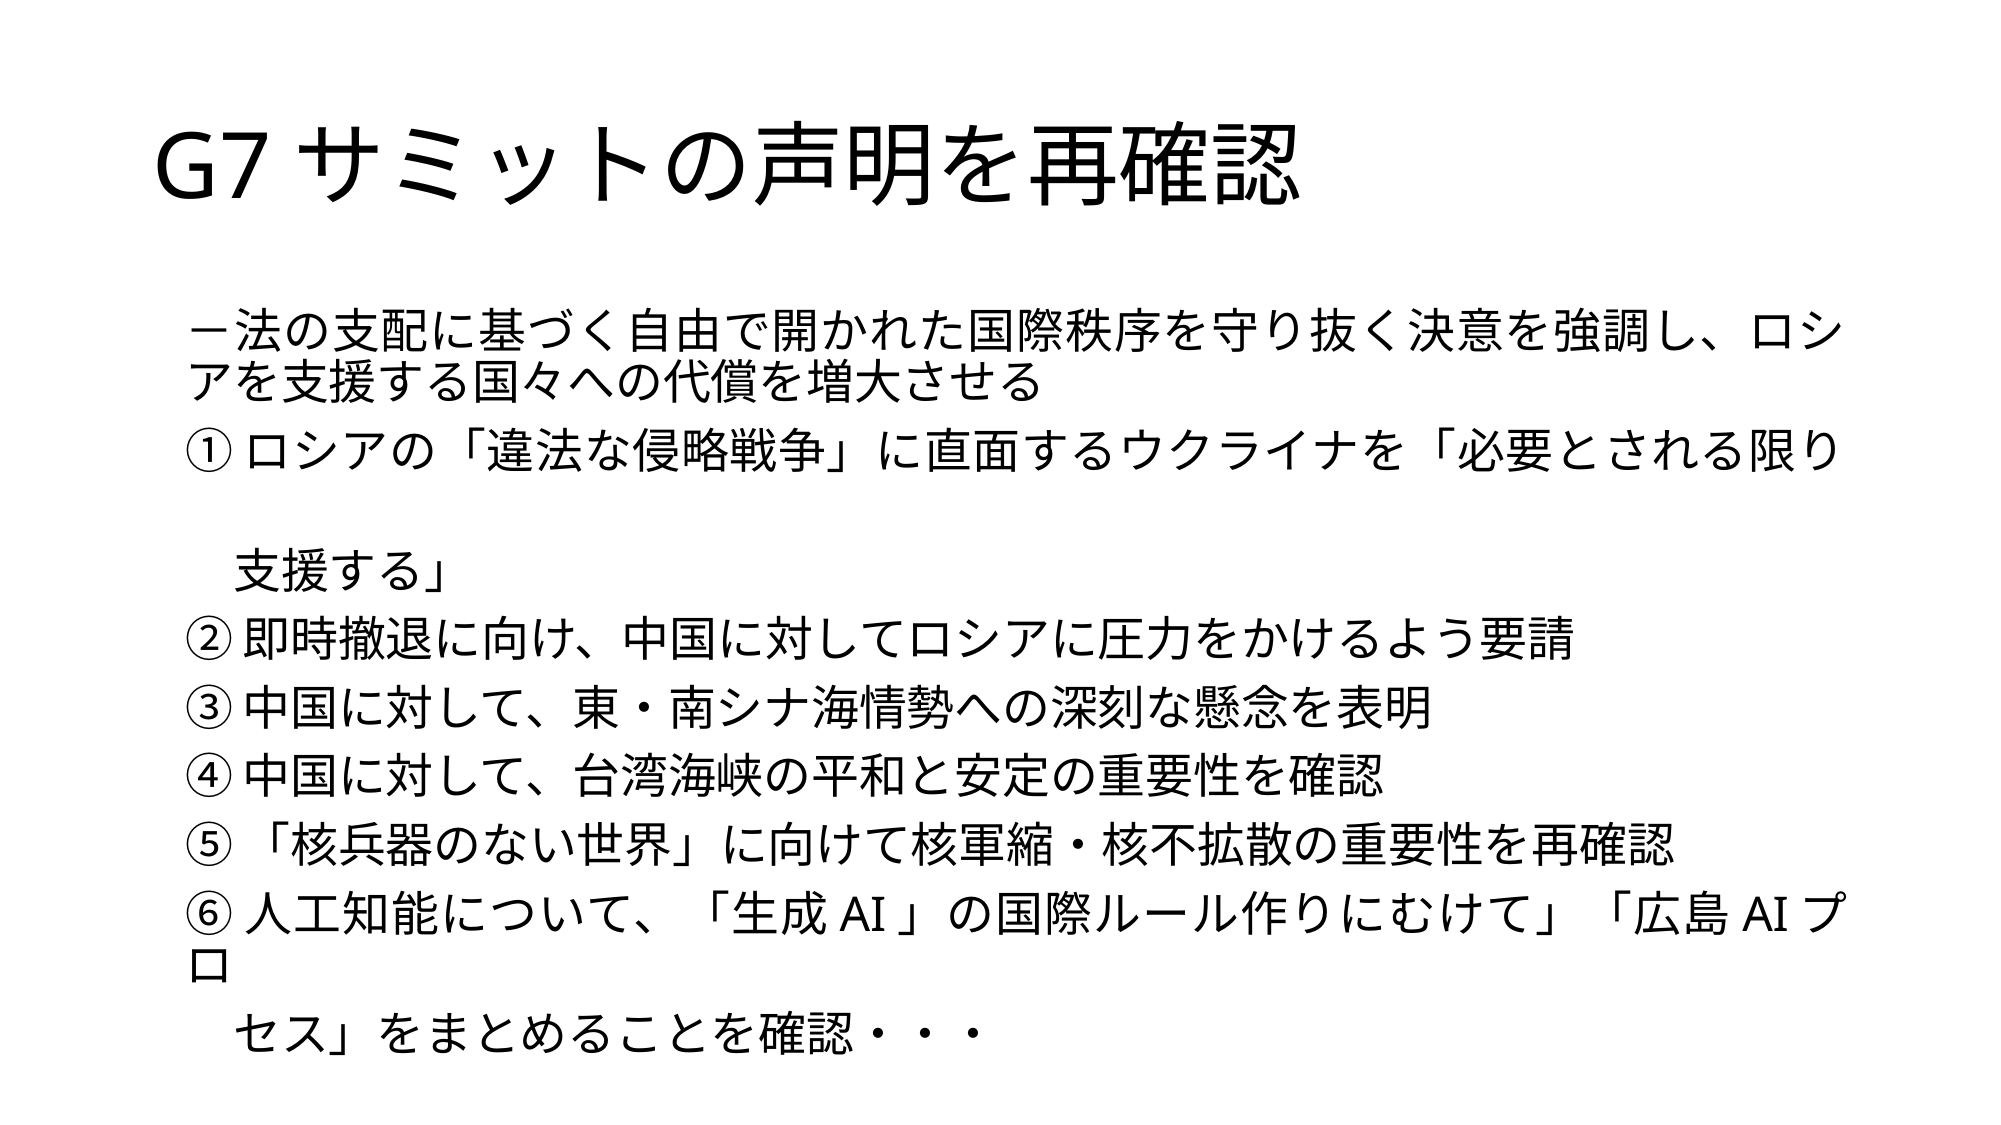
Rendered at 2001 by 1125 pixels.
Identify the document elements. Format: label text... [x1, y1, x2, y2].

title G7サミットの声明を再確認 [137, 59, 1863, 278]
list －法の支配に基づく自由で開かれた国際秩序を守り抜く決意を強調し、ロシアを支援する国々への代償を増大させる ①ロシアの「違法な侵略戦争」に直面するウクライナを「必要とされる限り 支援する」 ②即時撤退に向け、中国に対してロシアに圧力をかけるよう要請 ③中国に対して、東・南シナ海情勢への深刻な懸念を表明 ④中国に対して、台湾海峡の平和と安定の重要性を確認 ⑤「核兵器のない世界」に向けて核軍縮・核不拡散の重要性を再確認 ⑥人工知能について、「生成AI」の国際ルール作りにむけて」「広島AIプロ セス」をまとめることを確認・・・ [137, 299, 1863, 1076]
